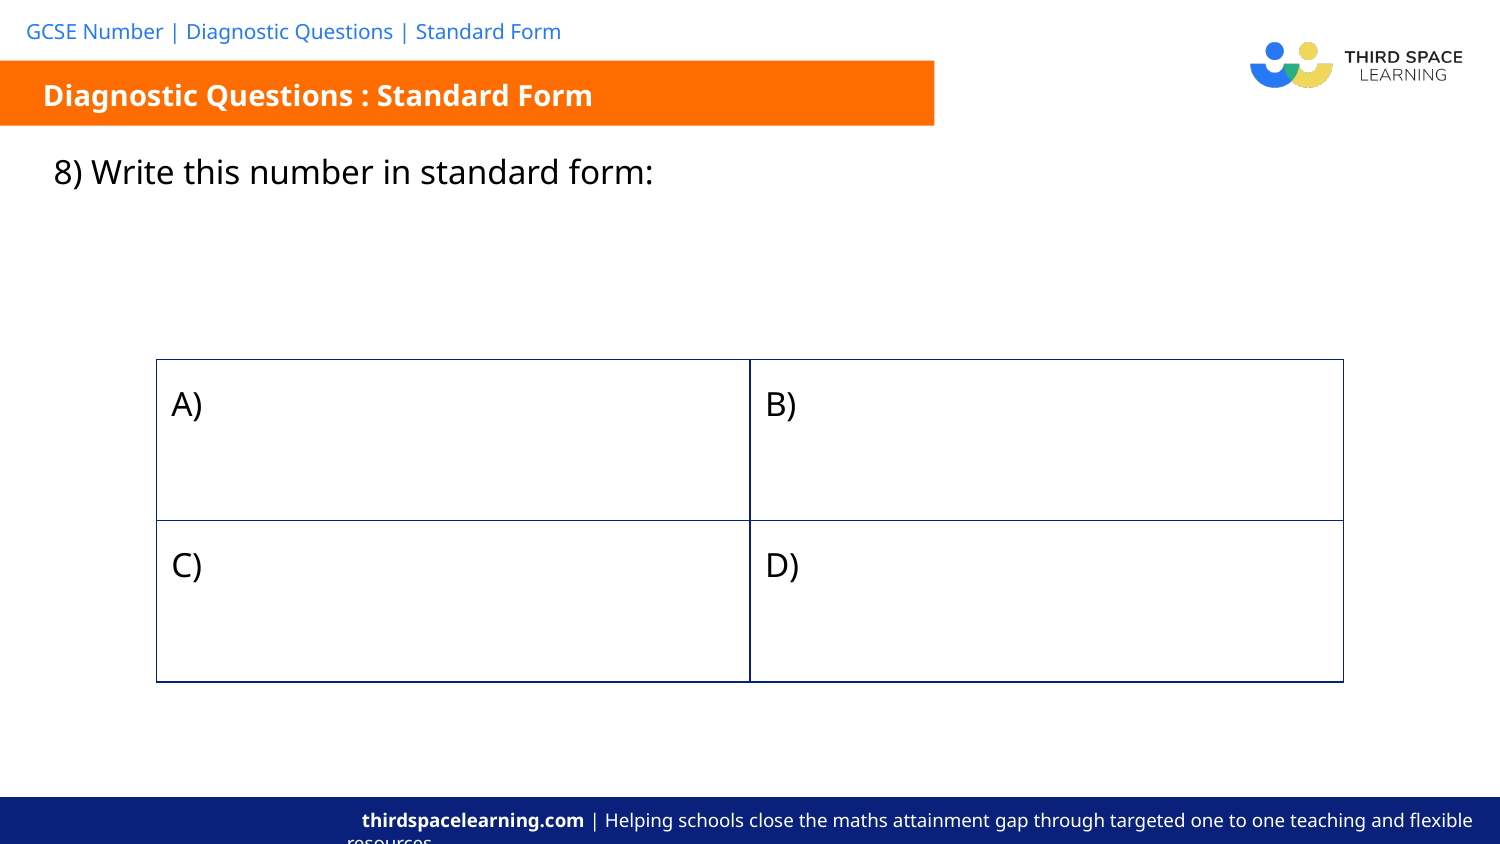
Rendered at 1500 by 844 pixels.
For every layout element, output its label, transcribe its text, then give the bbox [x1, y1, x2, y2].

text_box Diagnostic Questions : Standard Form [27, 61, 778, 127]
picture [1250, 33, 1465, 99]
